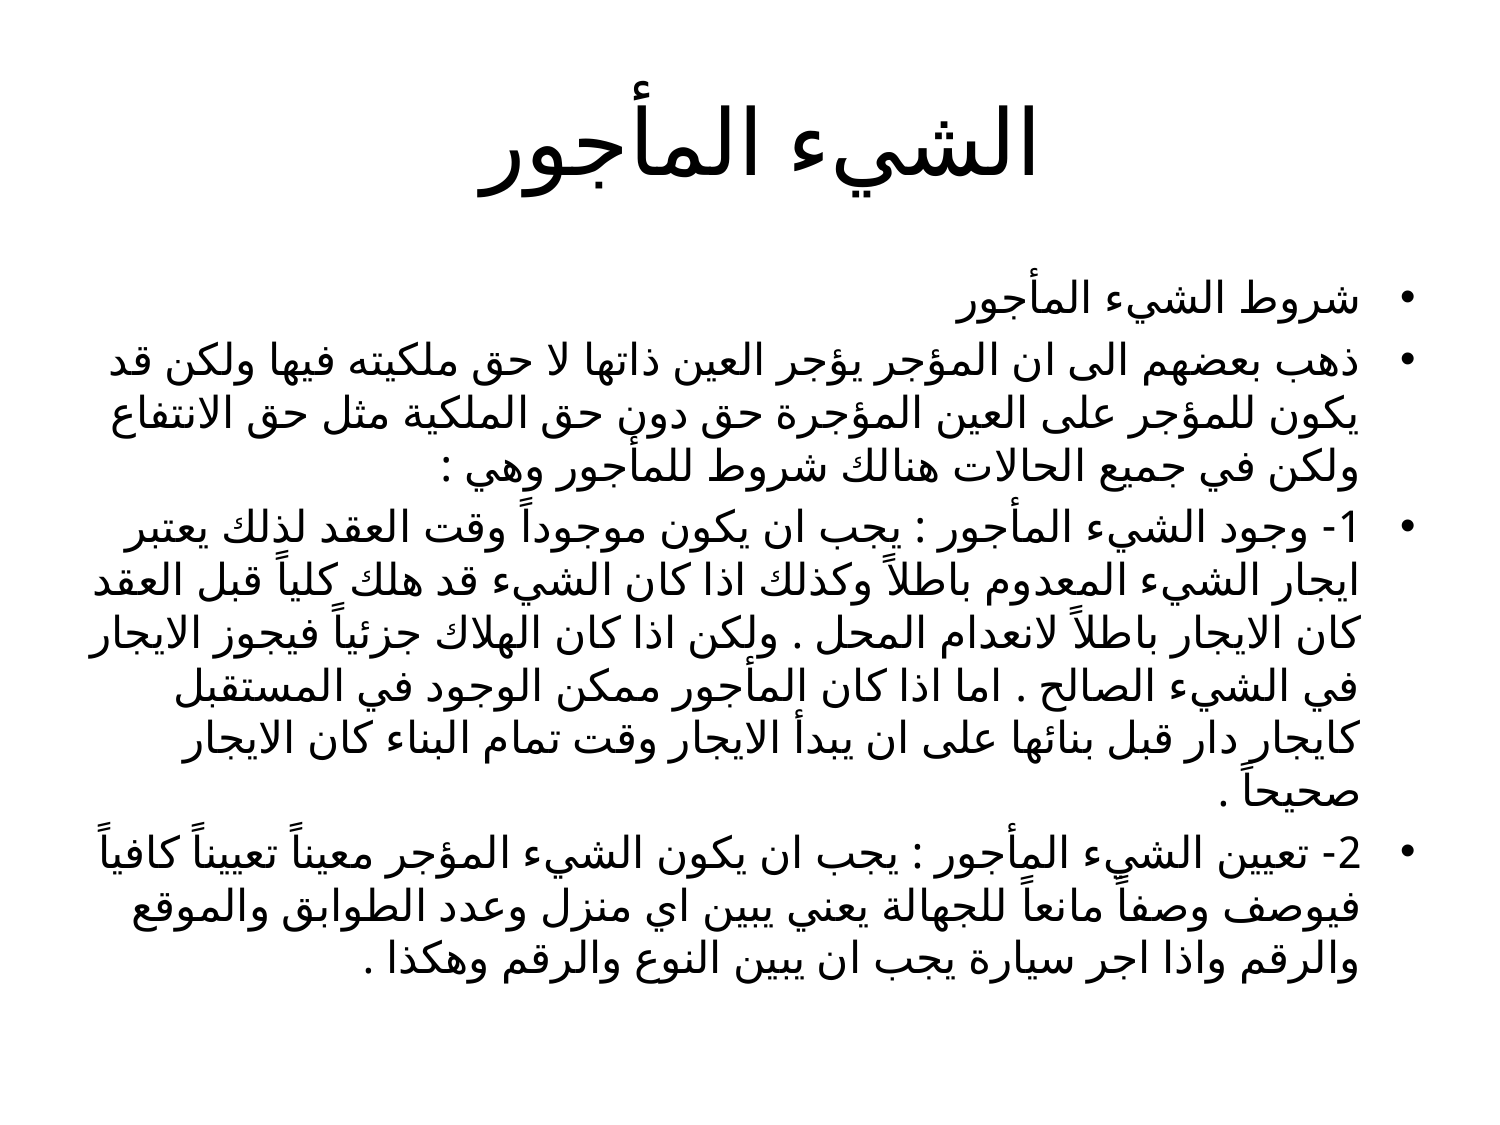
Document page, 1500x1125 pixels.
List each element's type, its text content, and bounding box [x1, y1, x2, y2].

list شروط الشيء المأجور ذهب بعضهم الى ان المؤجر يؤجر العين ذاتها لا حق ملكيته فيها ولكن قد يكون للمؤجر على العين المؤجرة حق دون حق الملكية مثل حق الانتفاع ولكن في جميع الحالات هنالك شروط للمأجور وهي : 1- وجود الشيء المأجور : يجب ان يكون موجوداً وقت العقد لذلك يعتبر ايجار الشيء المعدوم باطلاً وكذلك اذا كان الشيء قد هلك كلياً قبل العقد كان الايجار باطلاً لانعدام المحل . ولكن اذا كان الهلاك جزئياً فيجوز الايجار في الشيء الصالح . اما اذا كان المأجور ممكن الوجود في المستقبل كايجار دار قبل بنائها على ان يبدأ الايجار وقت تمام البناء كان الايجار صحيحاً . 2- تعيين الشيء المأجور : يجب ان يكون الشيء المؤجر معيناً تعييناً كافياً فيوصف وصفاً مانعاً للجهالة يعني يبين اي منزل وعدد الطوابق والموقع والرقم واذا اجر سيارة يجب ان يبين النوع والرقم وهكذا . [75, 262, 1425, 1005]
title الشيء المأجور [75, 45, 1425, 233]
